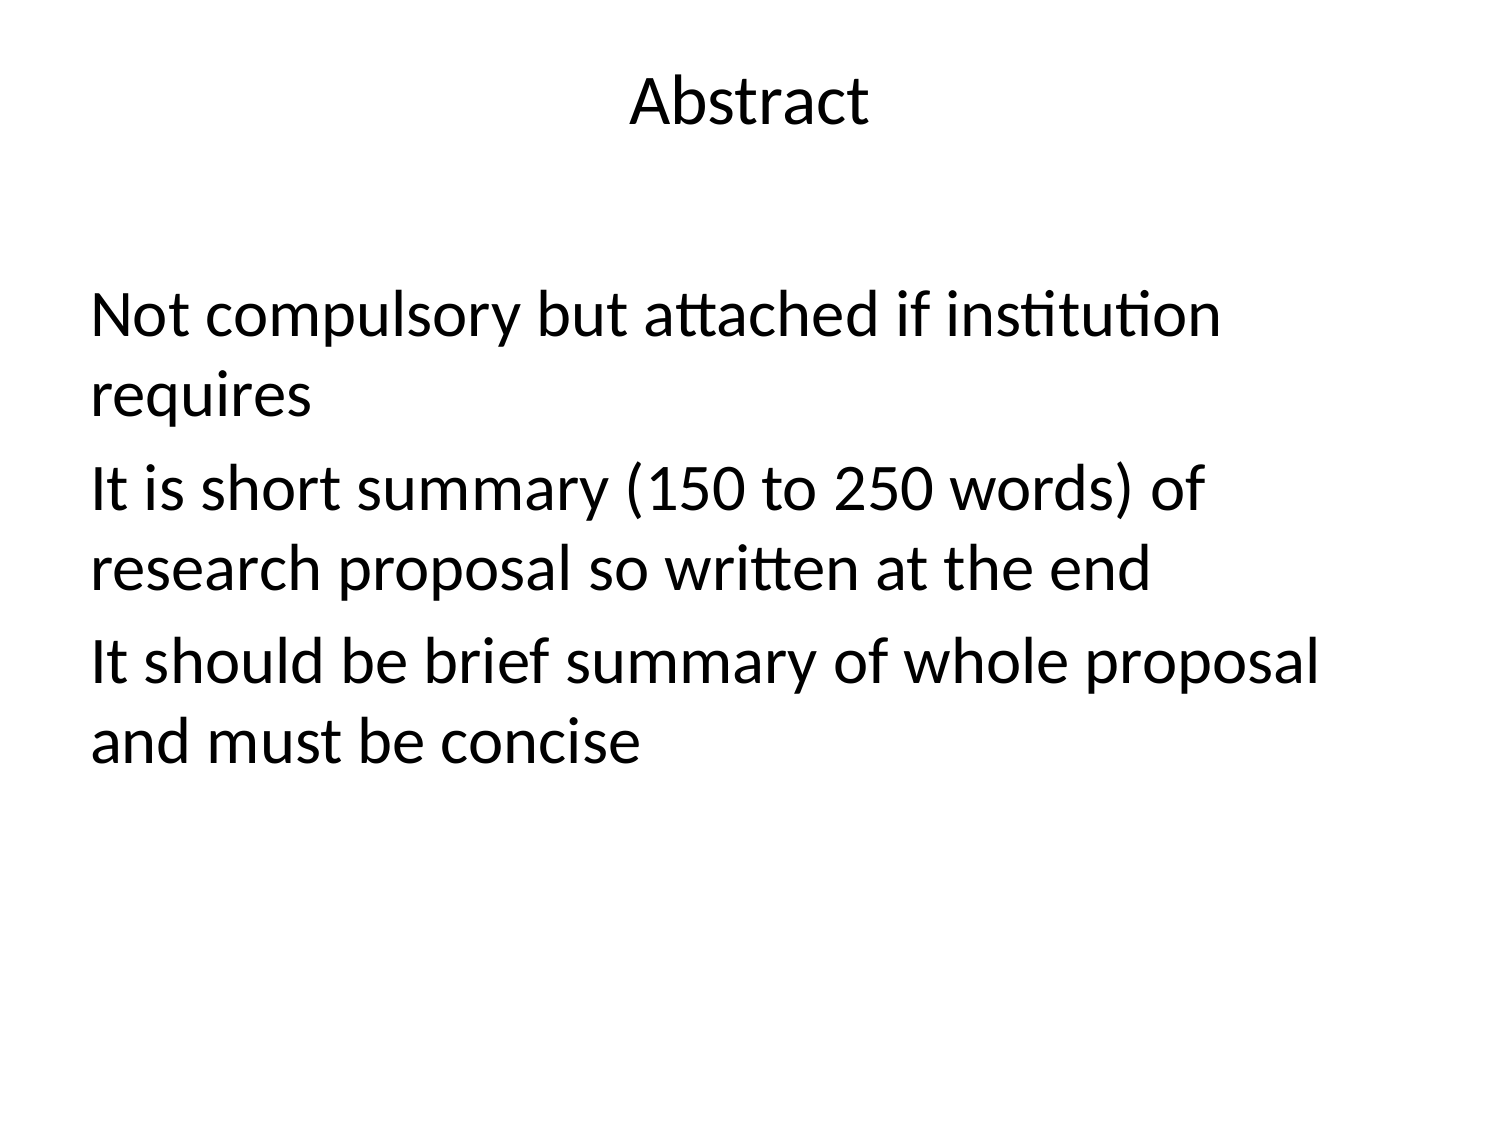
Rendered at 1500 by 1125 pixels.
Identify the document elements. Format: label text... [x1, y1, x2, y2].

list Not compulsory but attached if institution requires It is short summary (150 to 250 words) of research proposal so written at the end It should be brief summary of whole proposal and must be concise [75, 262, 1425, 1005]
title Abstract [75, 45, 1425, 233]
